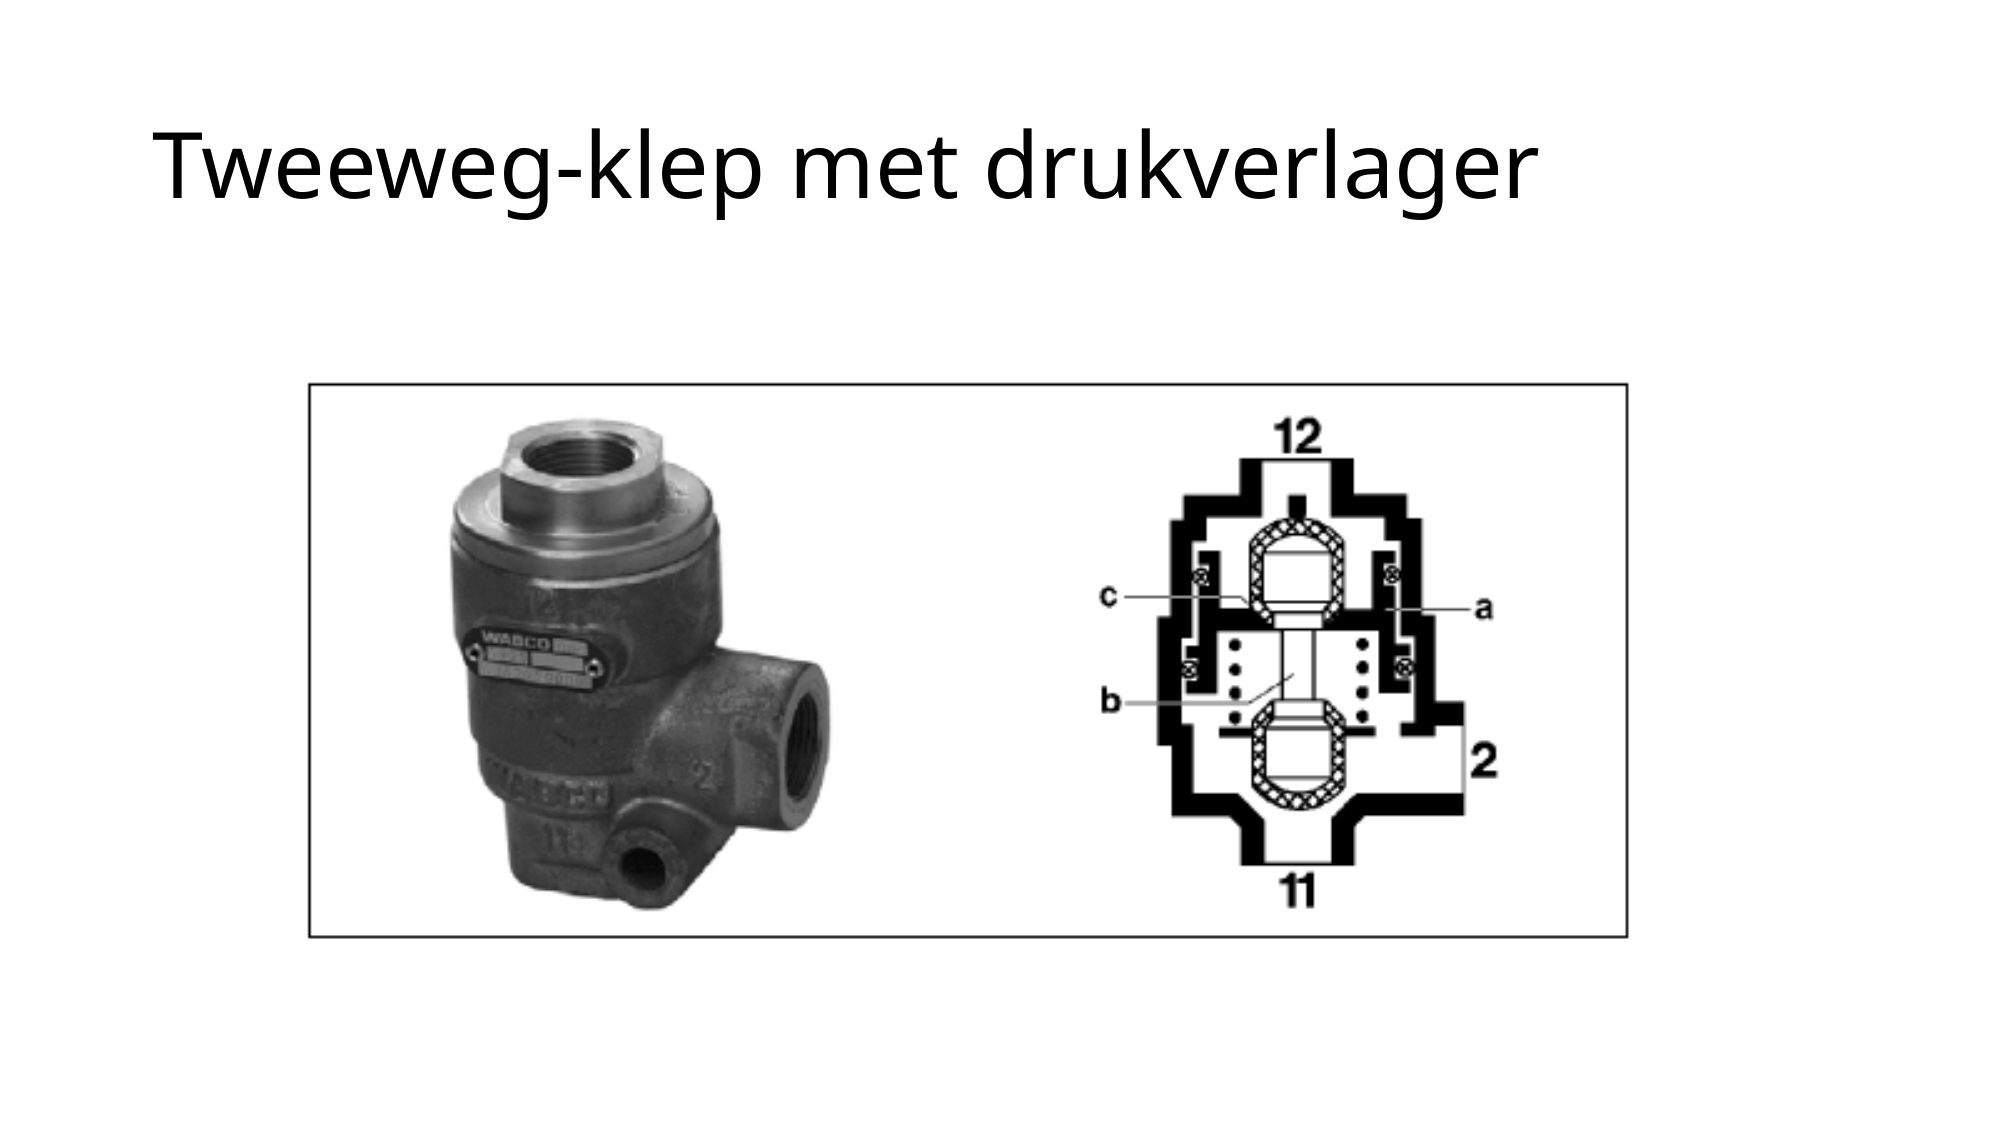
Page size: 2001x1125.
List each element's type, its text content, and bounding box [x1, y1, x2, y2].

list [294, 369, 1649, 969]
title Tweeweg-klep met drukverlager [137, 59, 1863, 278]
